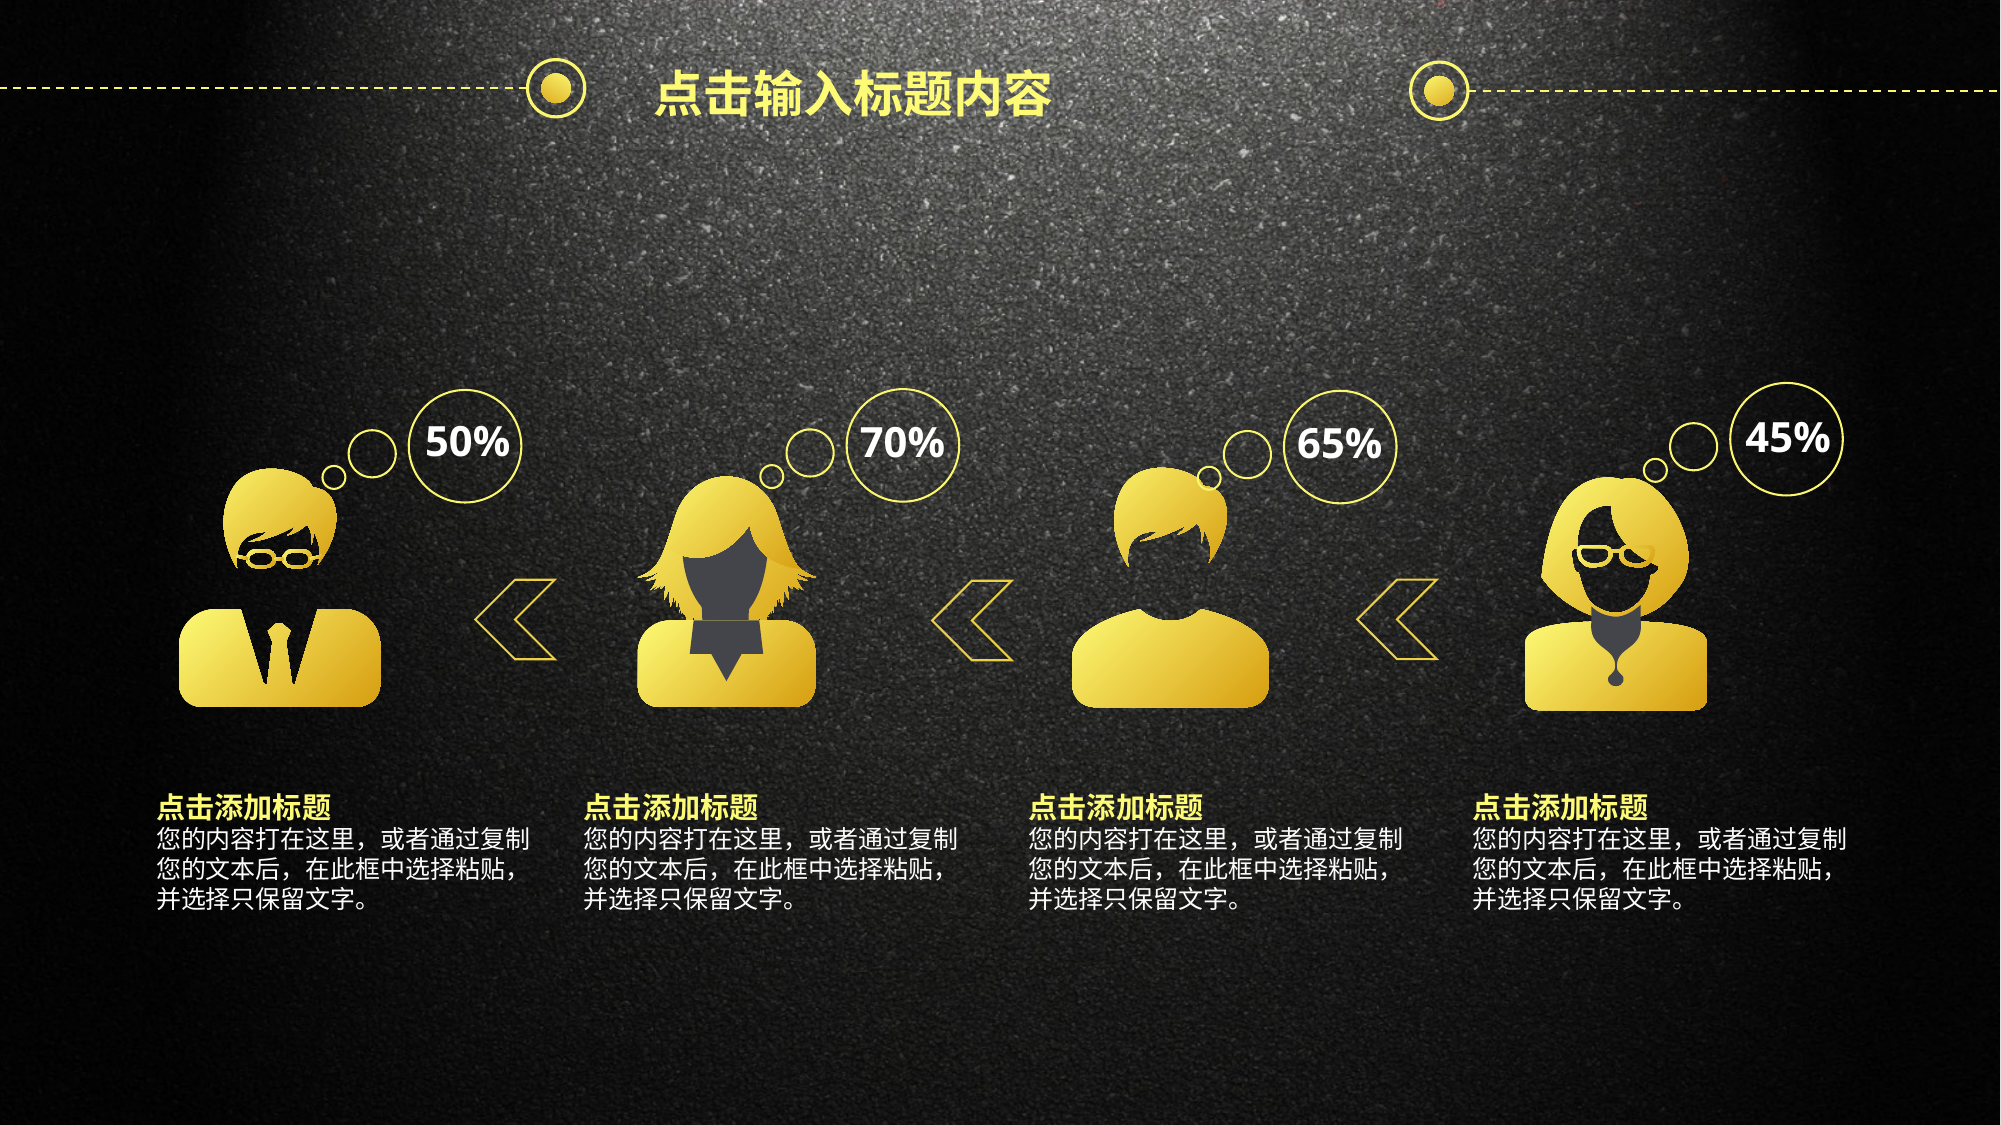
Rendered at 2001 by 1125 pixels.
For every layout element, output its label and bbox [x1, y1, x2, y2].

text_box [1525, 477, 1707, 711]
picture [0, 0, 2001, 1125]
text_box [760, 389, 972, 502]
text_box [1643, 382, 1858, 496]
text_box [1197, 390, 1409, 504]
text_box [179, 453, 381, 707]
text_box [322, 389, 537, 503]
text_box [1072, 452, 1269, 708]
text_box [637, 463, 816, 707]
